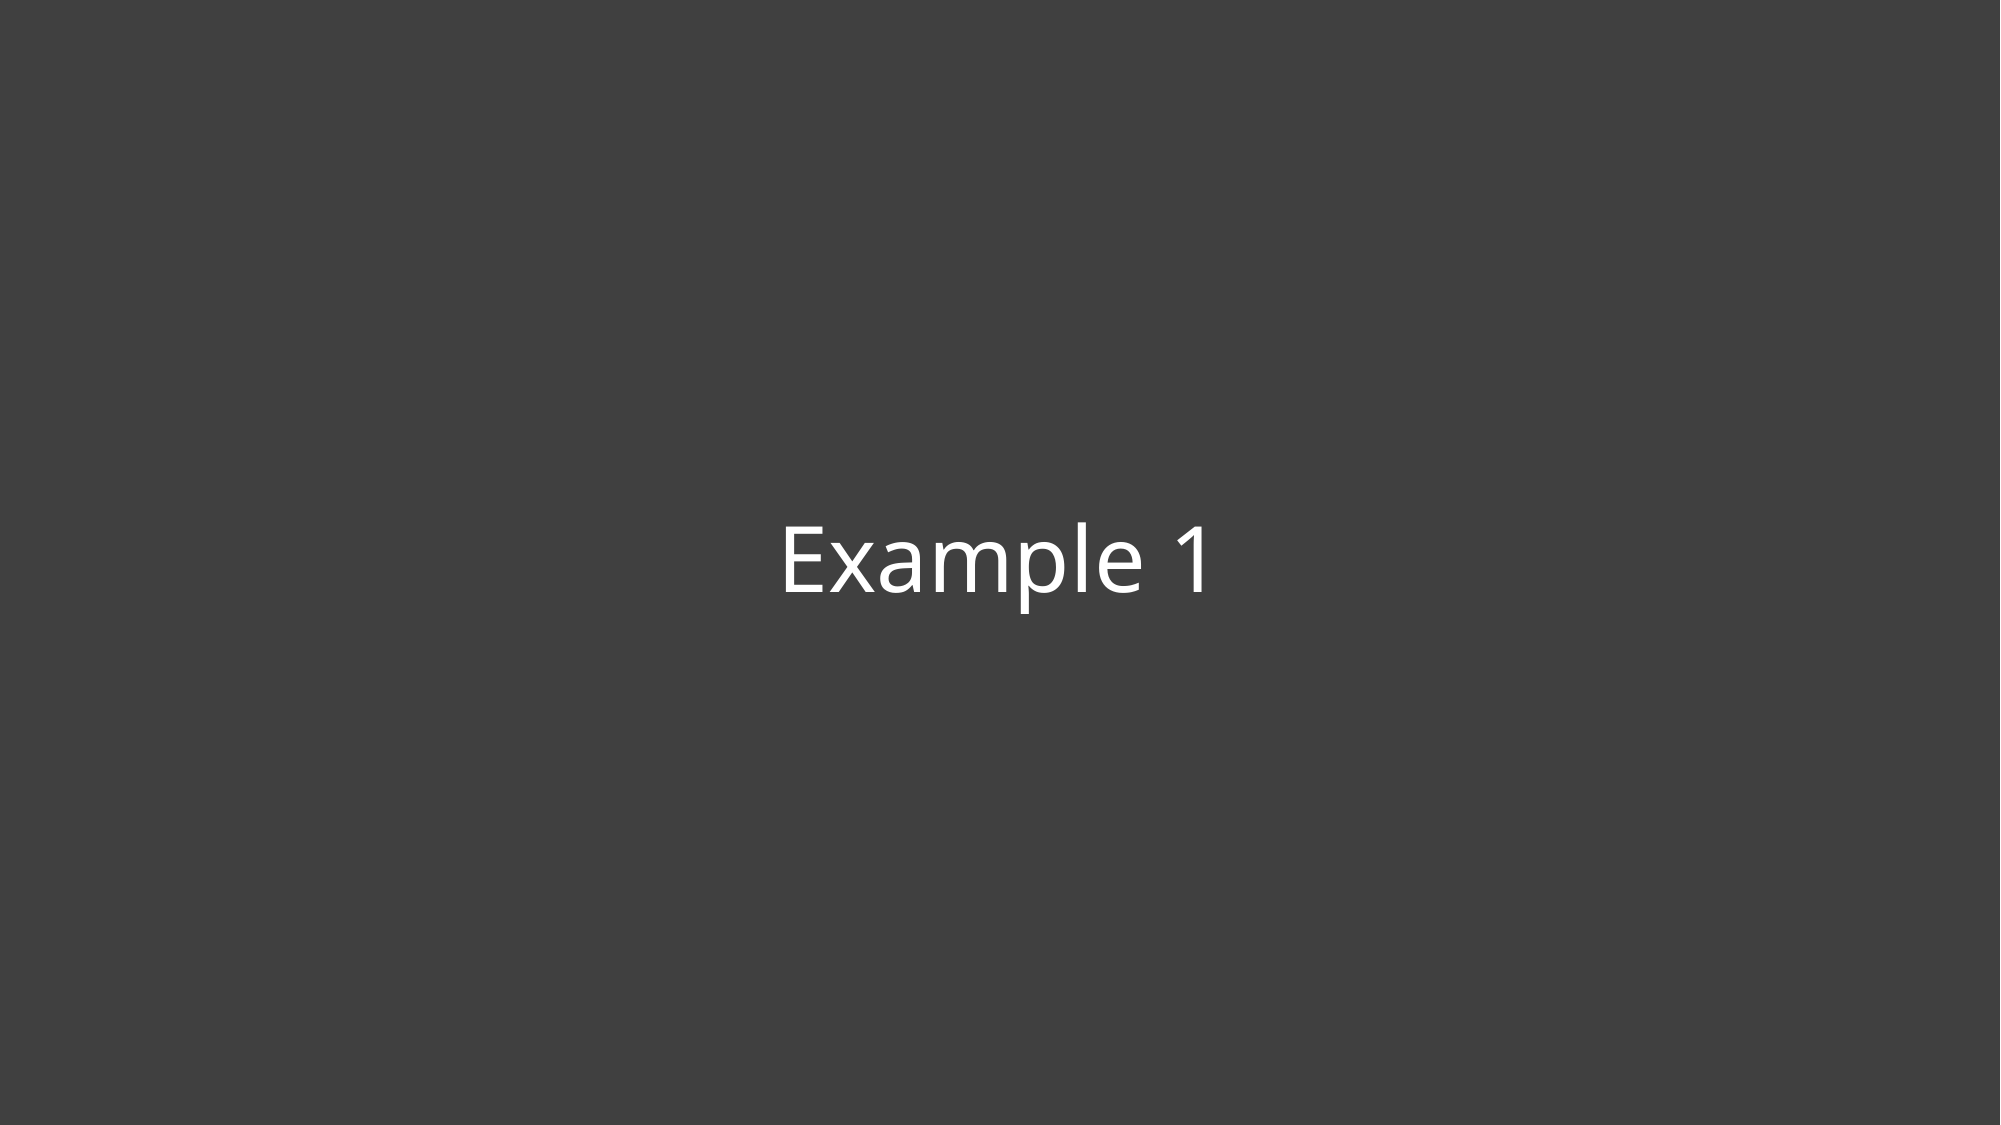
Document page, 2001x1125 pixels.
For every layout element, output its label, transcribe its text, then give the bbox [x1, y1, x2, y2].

title Example 1 [249, 479, 1750, 646]
